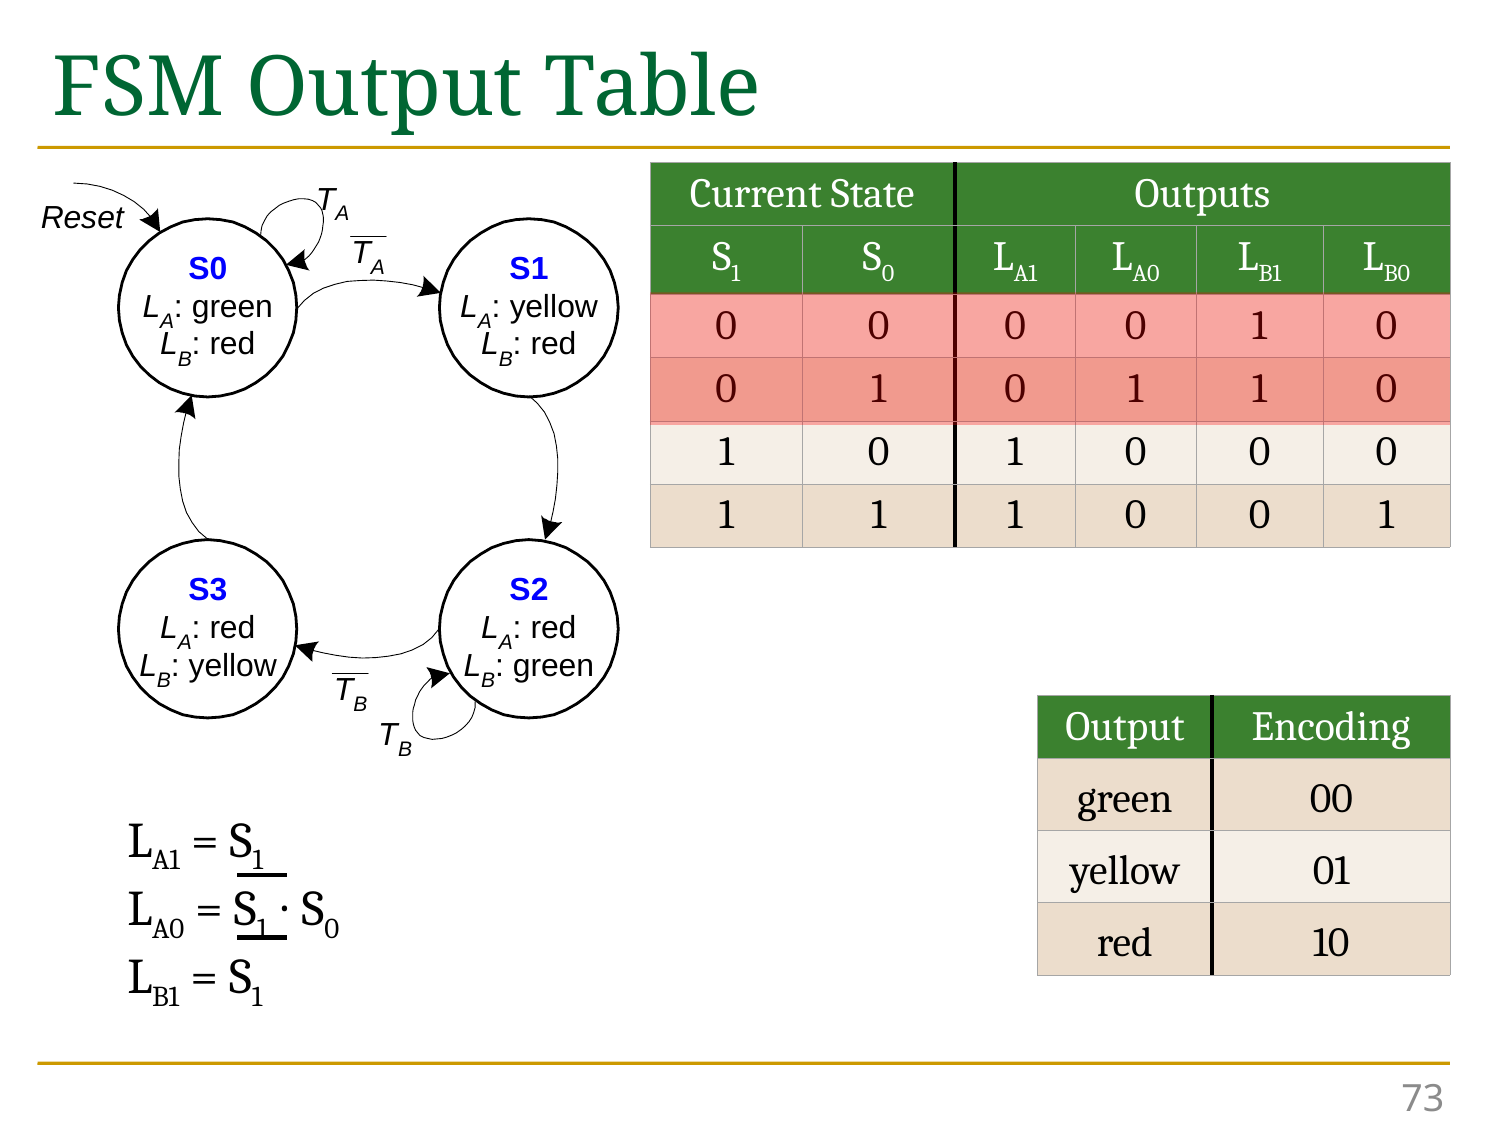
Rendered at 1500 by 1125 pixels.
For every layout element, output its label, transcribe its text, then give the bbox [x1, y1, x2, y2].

table_cell LB0 [1324, 226, 1450, 292]
table_cell red [1038, 903, 1210, 975]
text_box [15, 153, 640, 776]
table_cell S0 [803, 226, 953, 292]
table_cell S1 [651, 226, 802, 292]
table_cell 1 [651, 425, 802, 484]
table_cell 0 [1197, 425, 1323, 484]
table_cell 1 [651, 485, 802, 547]
table_header Output [1038, 696, 1210, 758]
table_cell 0 [1076, 425, 1196, 484]
table_cell 0 [1197, 485, 1323, 547]
table_cell LB1 [1197, 226, 1323, 292]
table_cell 01 [1214, 831, 1450, 902]
table_cell 10 [1214, 903, 1450, 975]
table_cell 1 [1324, 485, 1450, 547]
table_header Current State [651, 163, 953, 225]
title FSM Output Table [37, 24, 1450, 200]
table_cell green [1038, 759, 1210, 830]
table_cell 0 [803, 425, 953, 484]
table_cell 0 [1076, 485, 1196, 547]
table_cell 0 [1324, 425, 1450, 484]
text_box [650, 292, 1450, 425]
table_header Encoding [1214, 696, 1450, 758]
table_cell 1 [803, 485, 953, 547]
table_cell yellow [1038, 831, 1210, 902]
table_cell LA1 [957, 226, 1075, 292]
slide_number 73 [1121, 1066, 1460, 1125]
table_cell LA0 [1076, 226, 1196, 292]
table_header Outputs [957, 163, 1450, 225]
table_cell 1 [957, 485, 1075, 547]
table_cell 00 [1214, 759, 1450, 830]
table_cell 1 [957, 425, 1075, 484]
text_box LA1 = S1 LA0 = S1 ∙ S0 LB1 = S1 [112, 799, 488, 1020]
